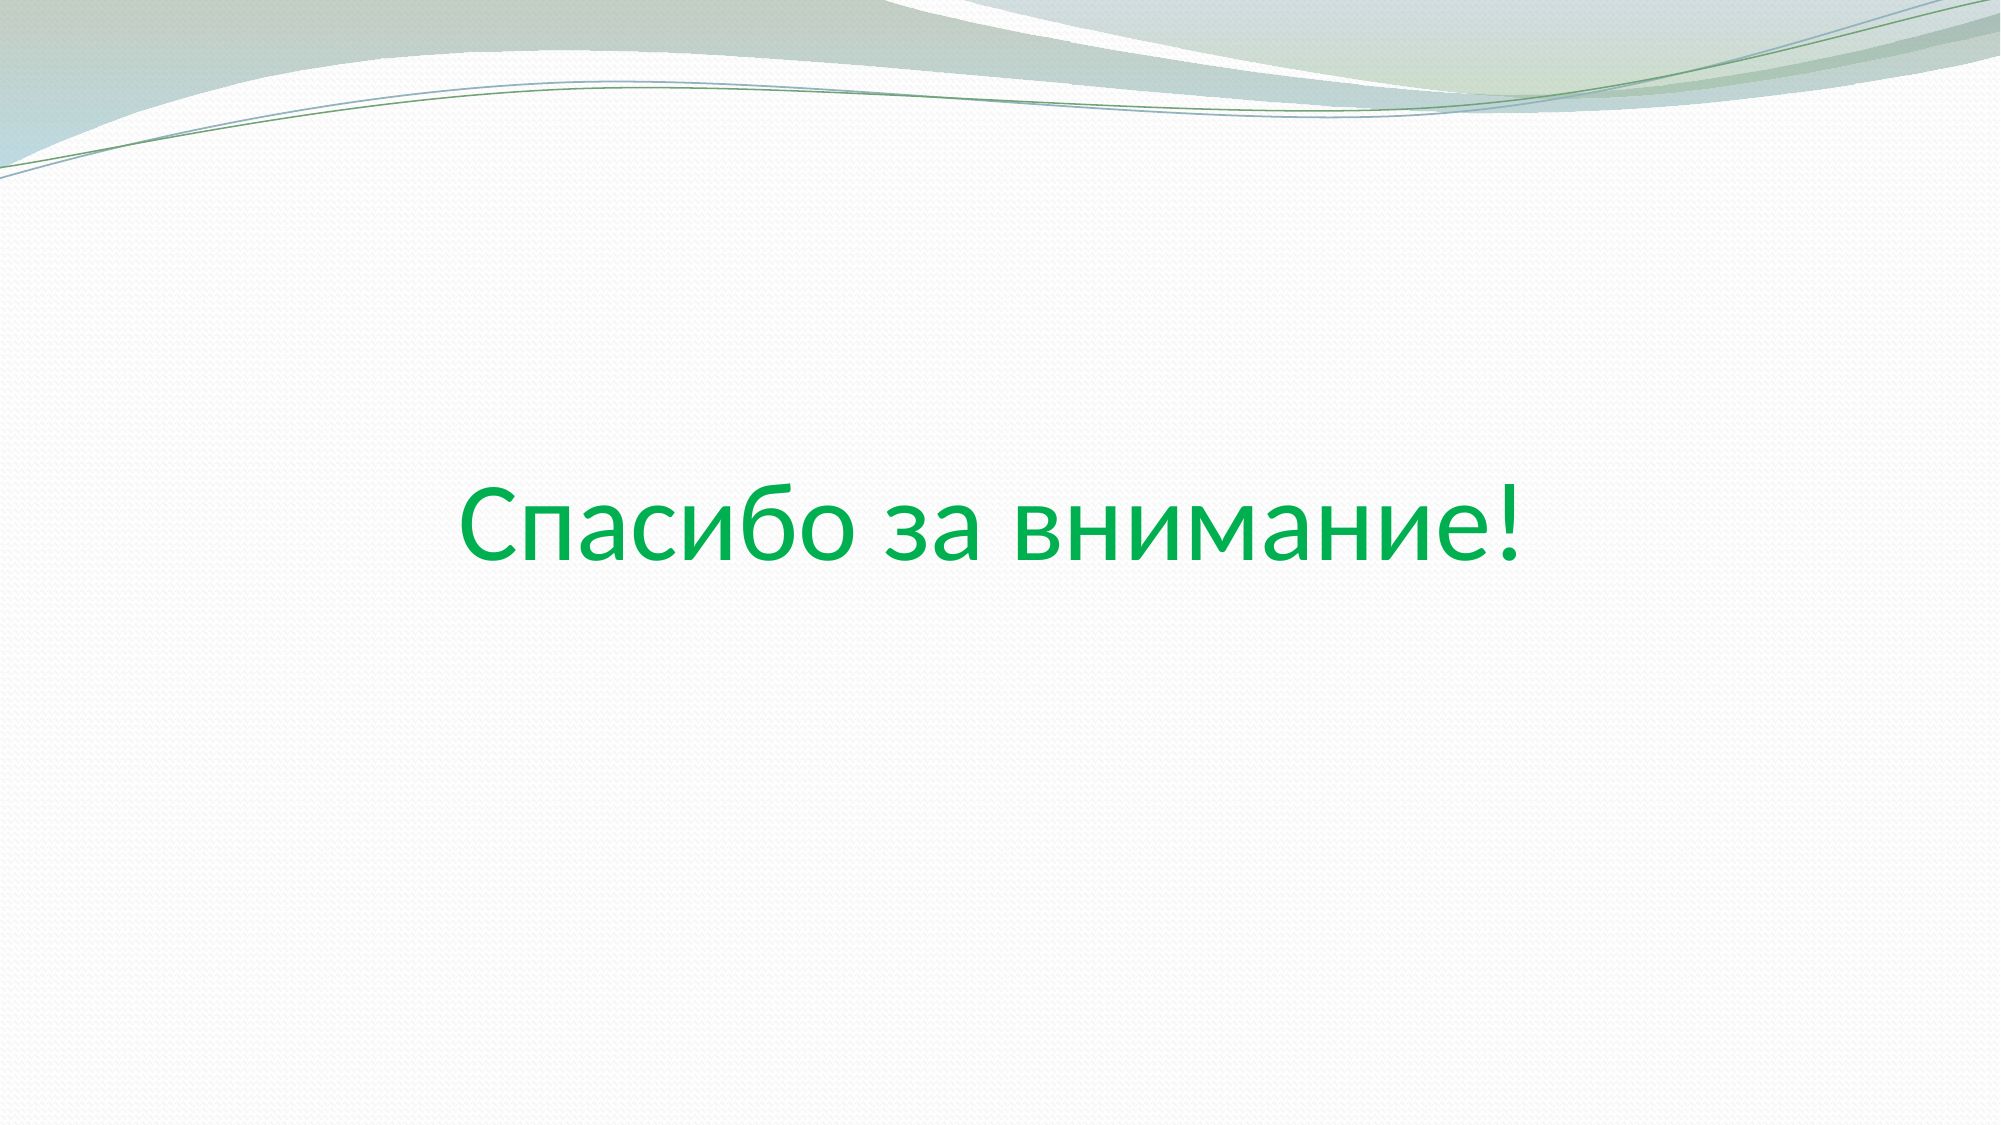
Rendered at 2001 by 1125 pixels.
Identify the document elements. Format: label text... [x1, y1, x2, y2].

title Спасибо за внимание! [168, 319, 1819, 583]
